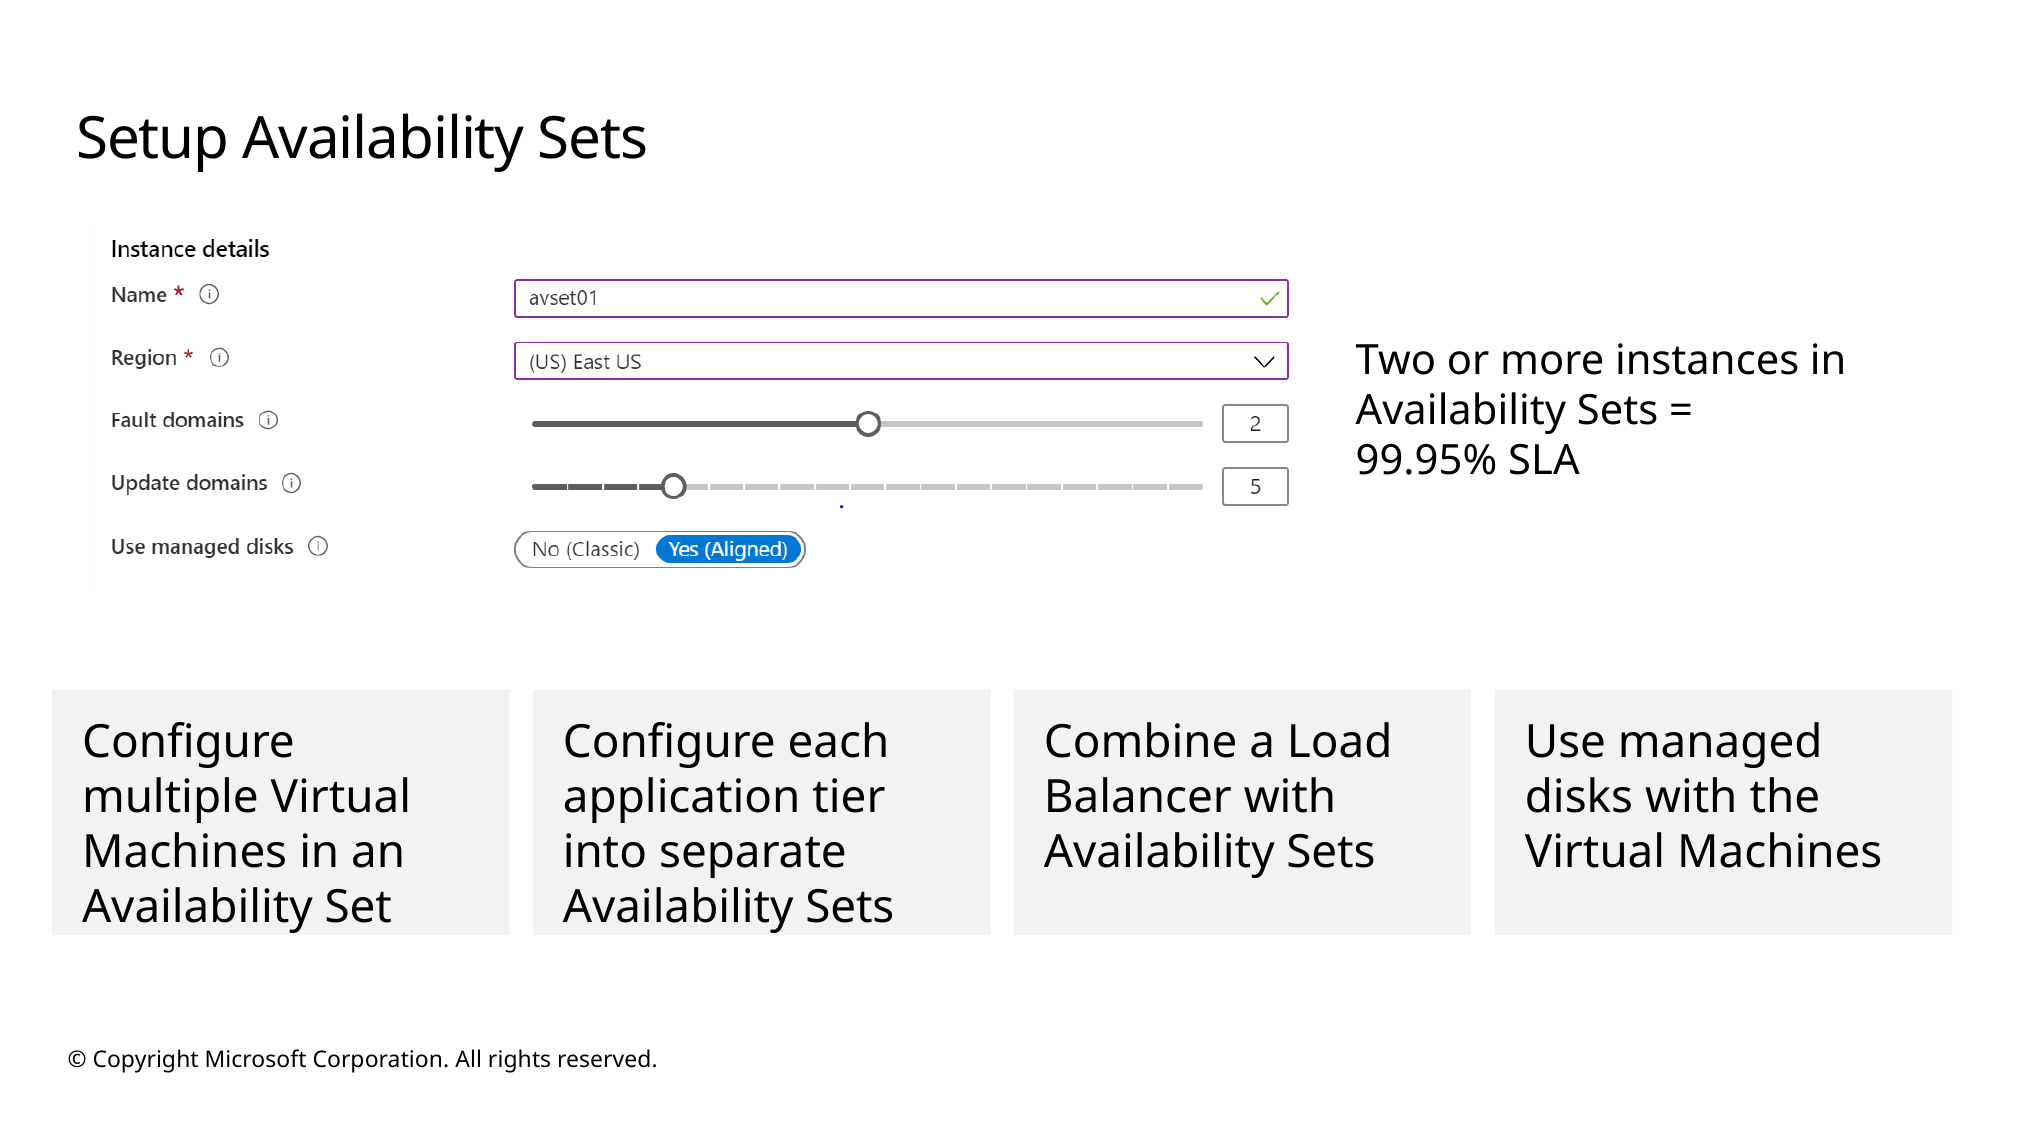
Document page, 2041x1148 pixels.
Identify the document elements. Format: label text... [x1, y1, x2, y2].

text_box Configure each application tier into separate Availability Sets [532, 689, 991, 936]
title Setup Availability Sets [76, 93, 1968, 230]
text_box Two or more instances in Availability Sets = 99.95% SLA [1355, 332, 1922, 483]
picture [92, 223, 1310, 591]
text_box Use managed disks with the Virtual Machines [1494, 689, 1953, 936]
text_box Combine a Load Balancer with Availability Sets [1013, 689, 1472, 936]
text_box Configure multiple Virtual Machines in an Availability Set [52, 689, 510, 936]
